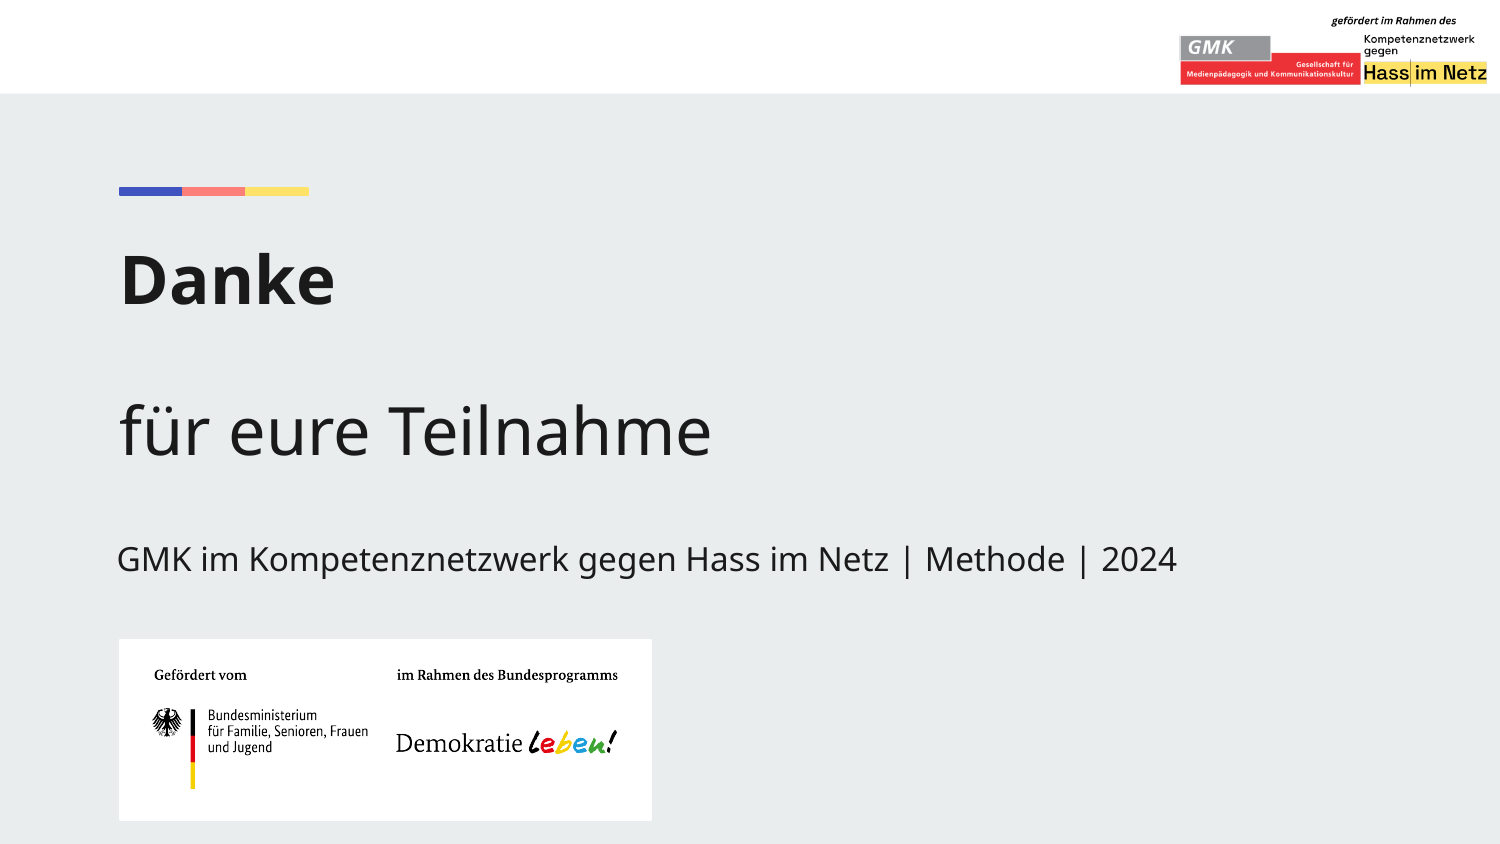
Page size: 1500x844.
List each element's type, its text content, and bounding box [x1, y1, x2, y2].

text_box für eure Teilnahme [104, 368, 1381, 492]
subtitle GMK im Kompetenznetzwerk gegen Hass im Netz | Methode | 2024 [79, 520, 1381, 610]
picture [118, 639, 651, 820]
title Danke [119, 216, 1381, 340]
picture [1177, 0, 1491, 94]
